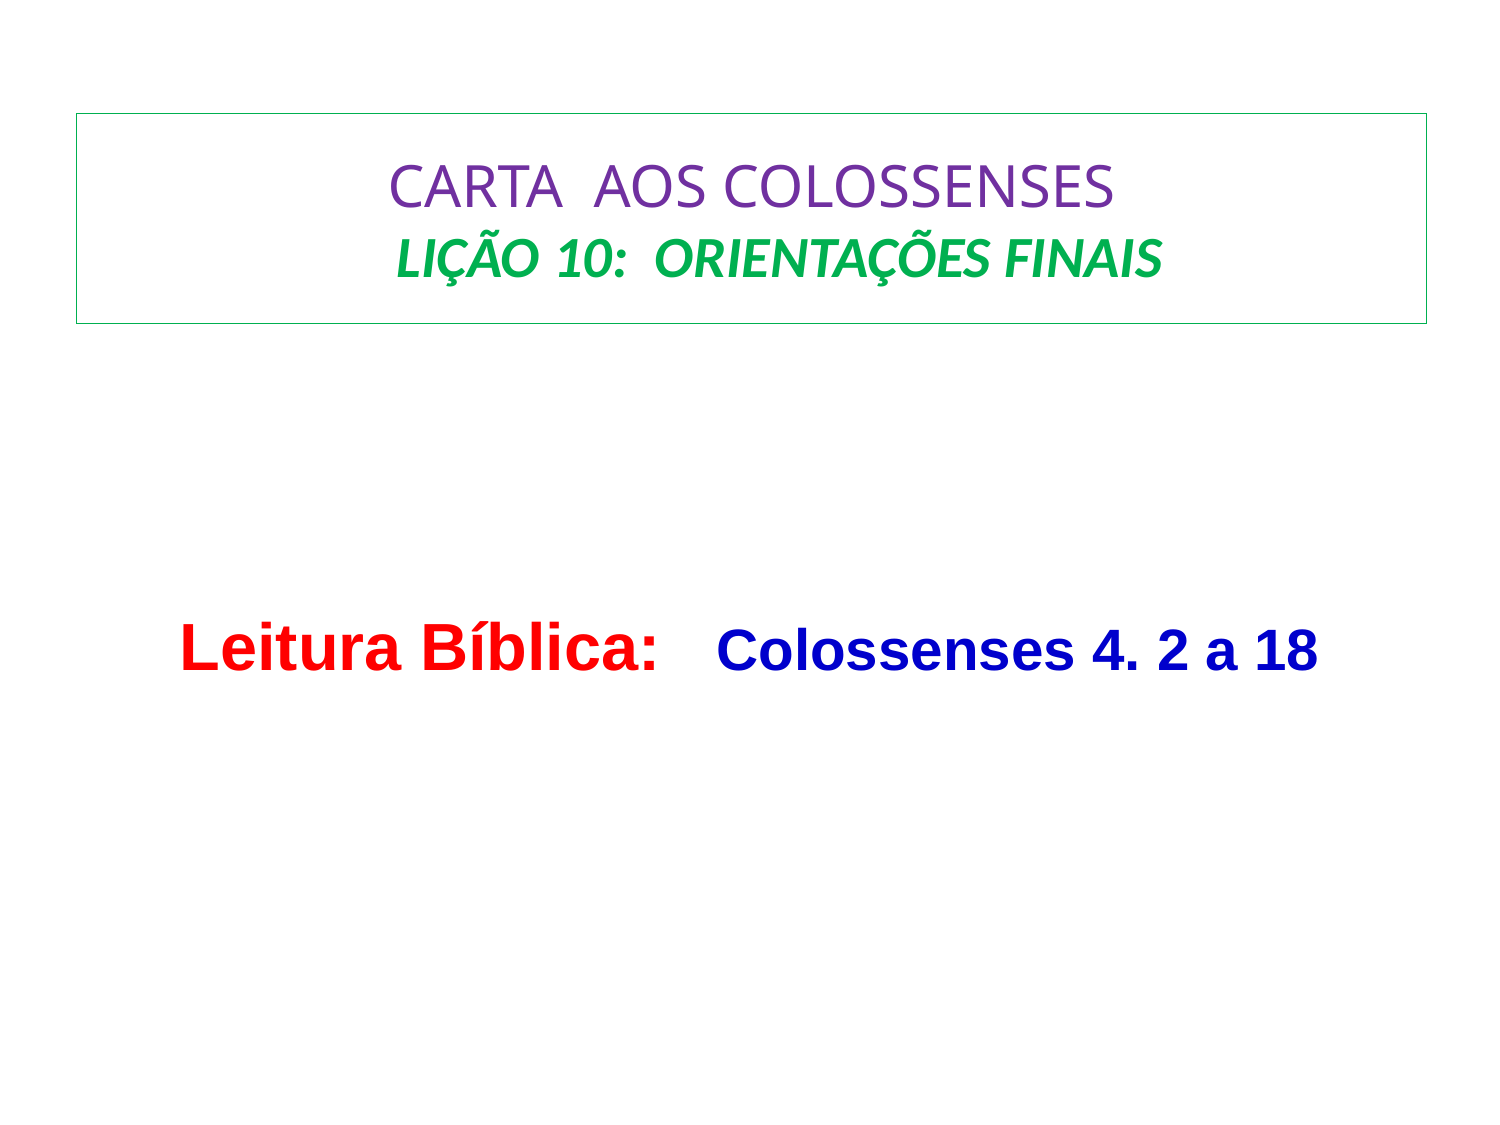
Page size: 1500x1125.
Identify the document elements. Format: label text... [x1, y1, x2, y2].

list Leitura Bíblica: Colossenses 4. 2 a 18 [75, 349, 1425, 1005]
title CARTA AOS COLOSSENSES LIÇÃO 10: ORIENTAÇÕES FINAIS [76, 113, 1427, 324]
